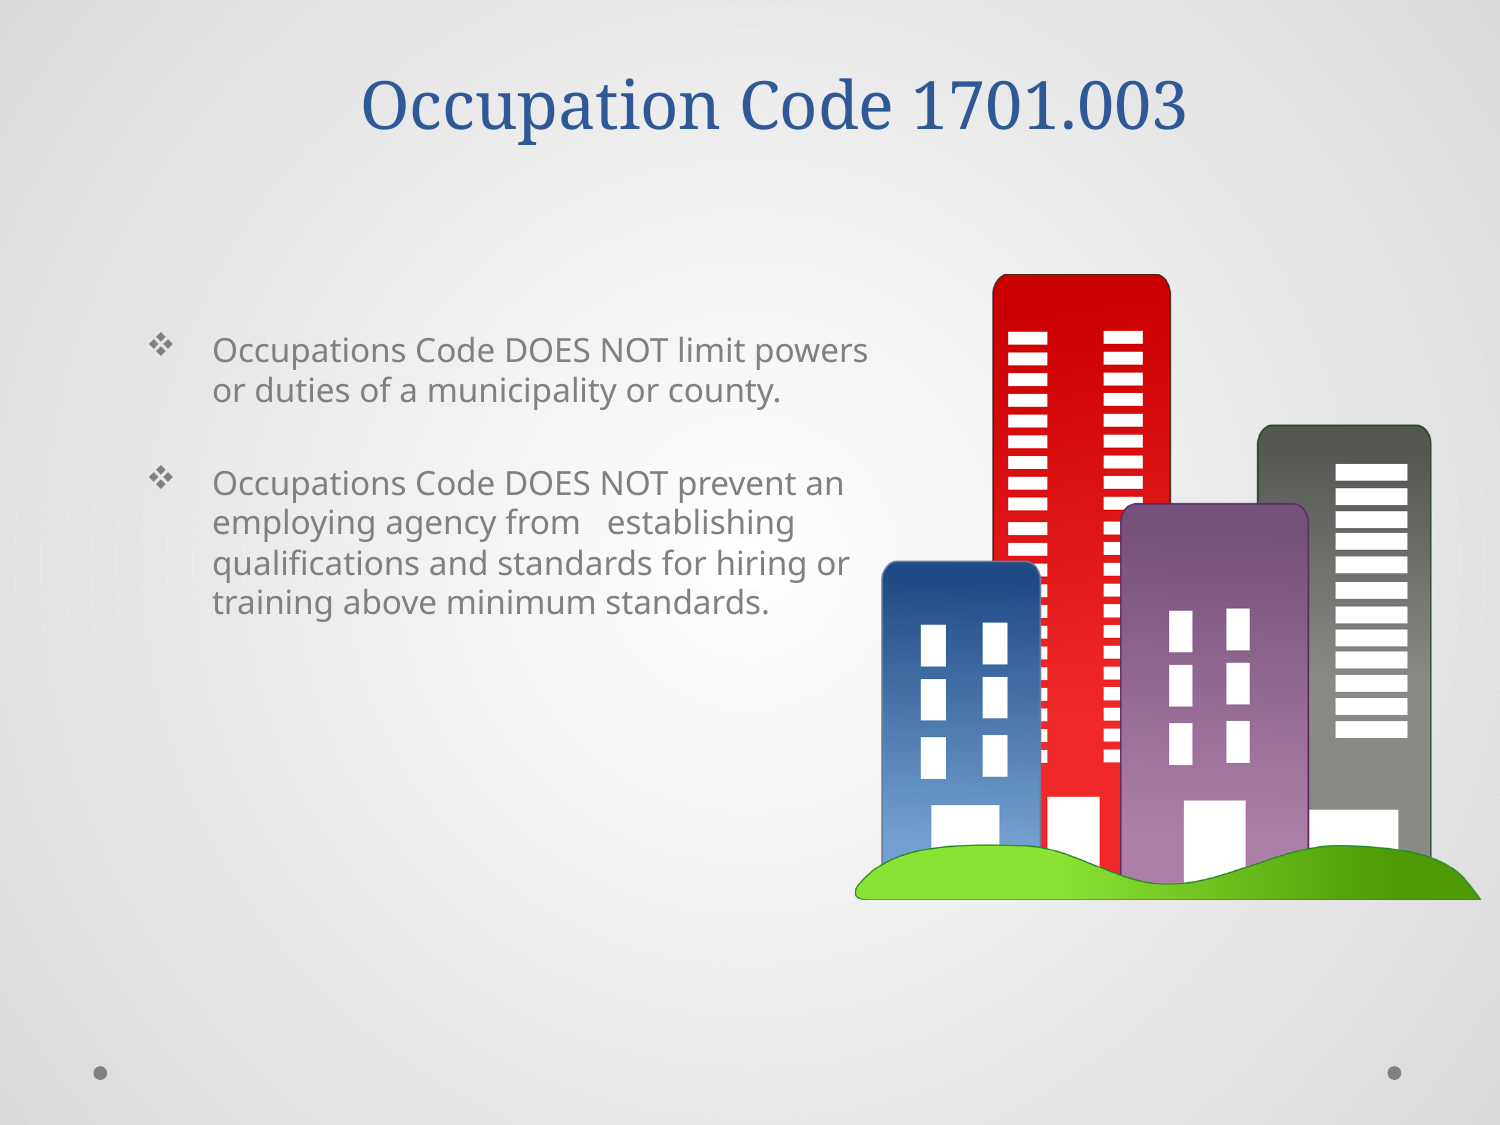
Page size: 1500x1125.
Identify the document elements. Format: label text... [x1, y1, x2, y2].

picture [855, 274, 1481, 901]
title Occupation Code 1701.003 [187, 37, 1363, 150]
list Occupations Code DOES NOT limit powers or duties of a municipality or county. Occupations Code DOES NOT prevent an employing agency from establishing qualifications and standards for hiring or training above minimum standards. [37, 275, 853, 825]
